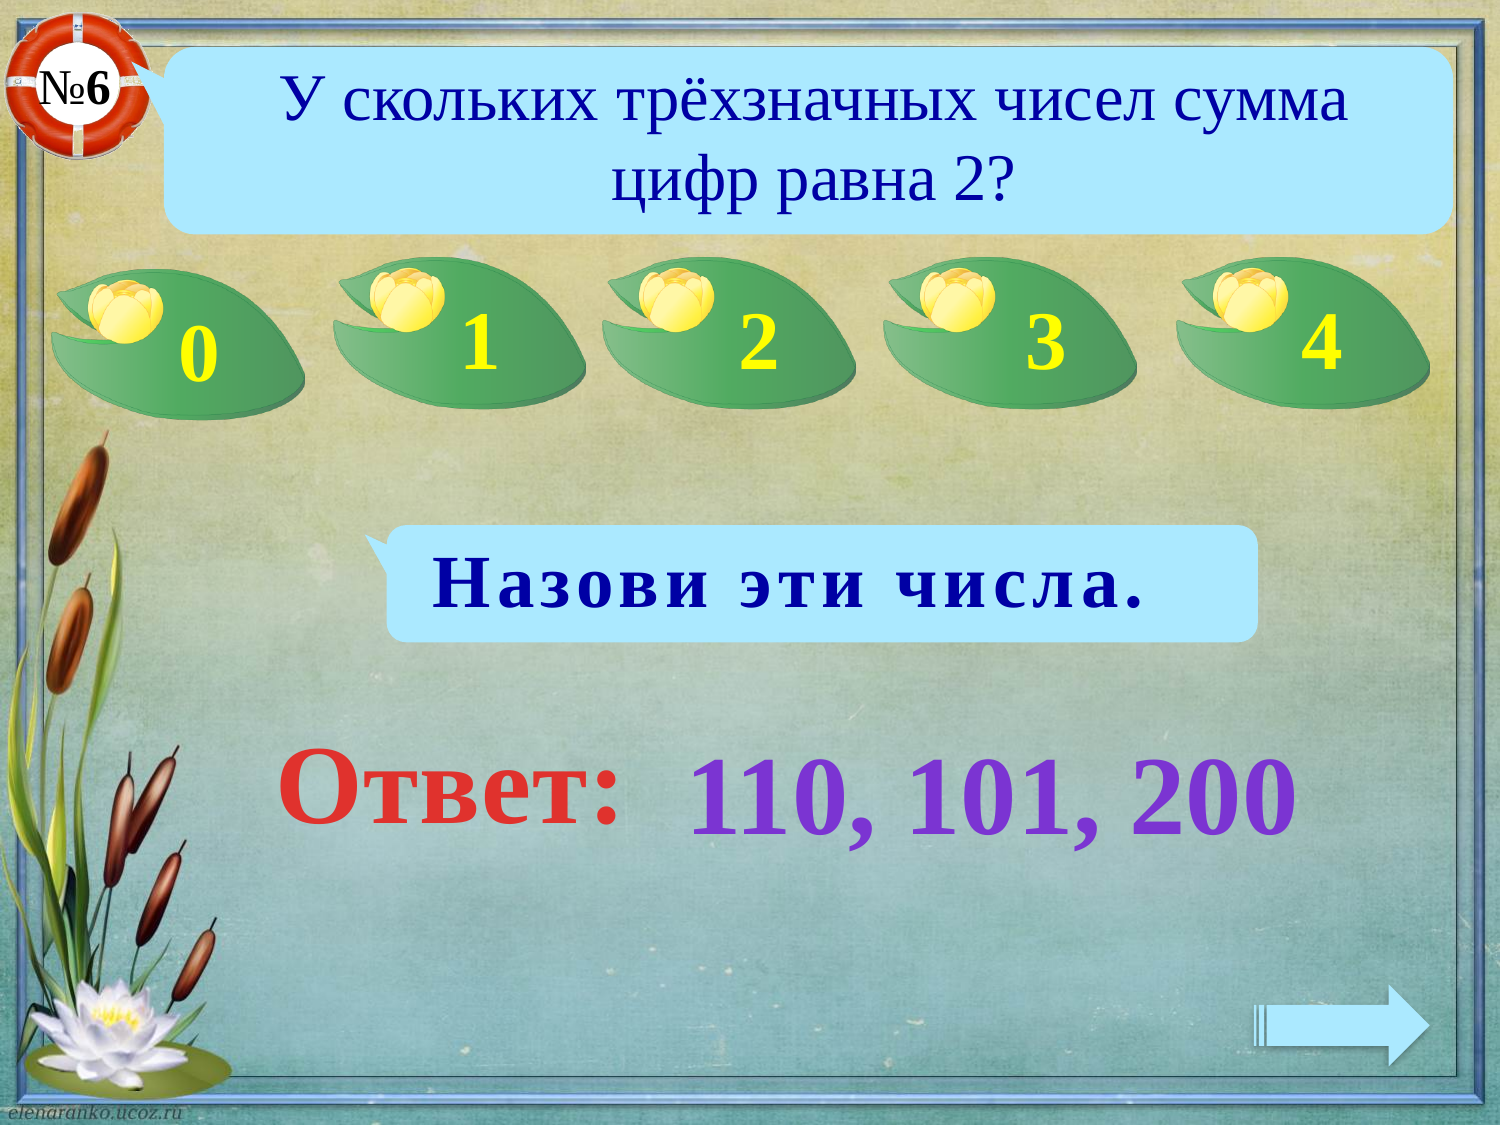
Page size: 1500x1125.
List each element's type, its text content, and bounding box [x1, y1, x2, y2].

text_box 110, 101, 200 [670, 714, 1314, 865]
text_box Назови эти числа. [417, 525, 1243, 630]
text_box [362, 522, 1260, 645]
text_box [327, 255, 587, 411]
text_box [3, 11, 153, 161]
text_box У скольких трёхзначных чисел сумма цифр равна 2? [187, 46, 1442, 222]
picture [0, 0, 1500, 1125]
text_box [46, 267, 305, 423]
text_box [1252, 982, 1432, 1069]
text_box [878, 255, 1137, 411]
text_box [158, 44, 1456, 237]
text_box Ответ: [259, 703, 642, 853]
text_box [1171, 255, 1430, 411]
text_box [597, 255, 856, 411]
